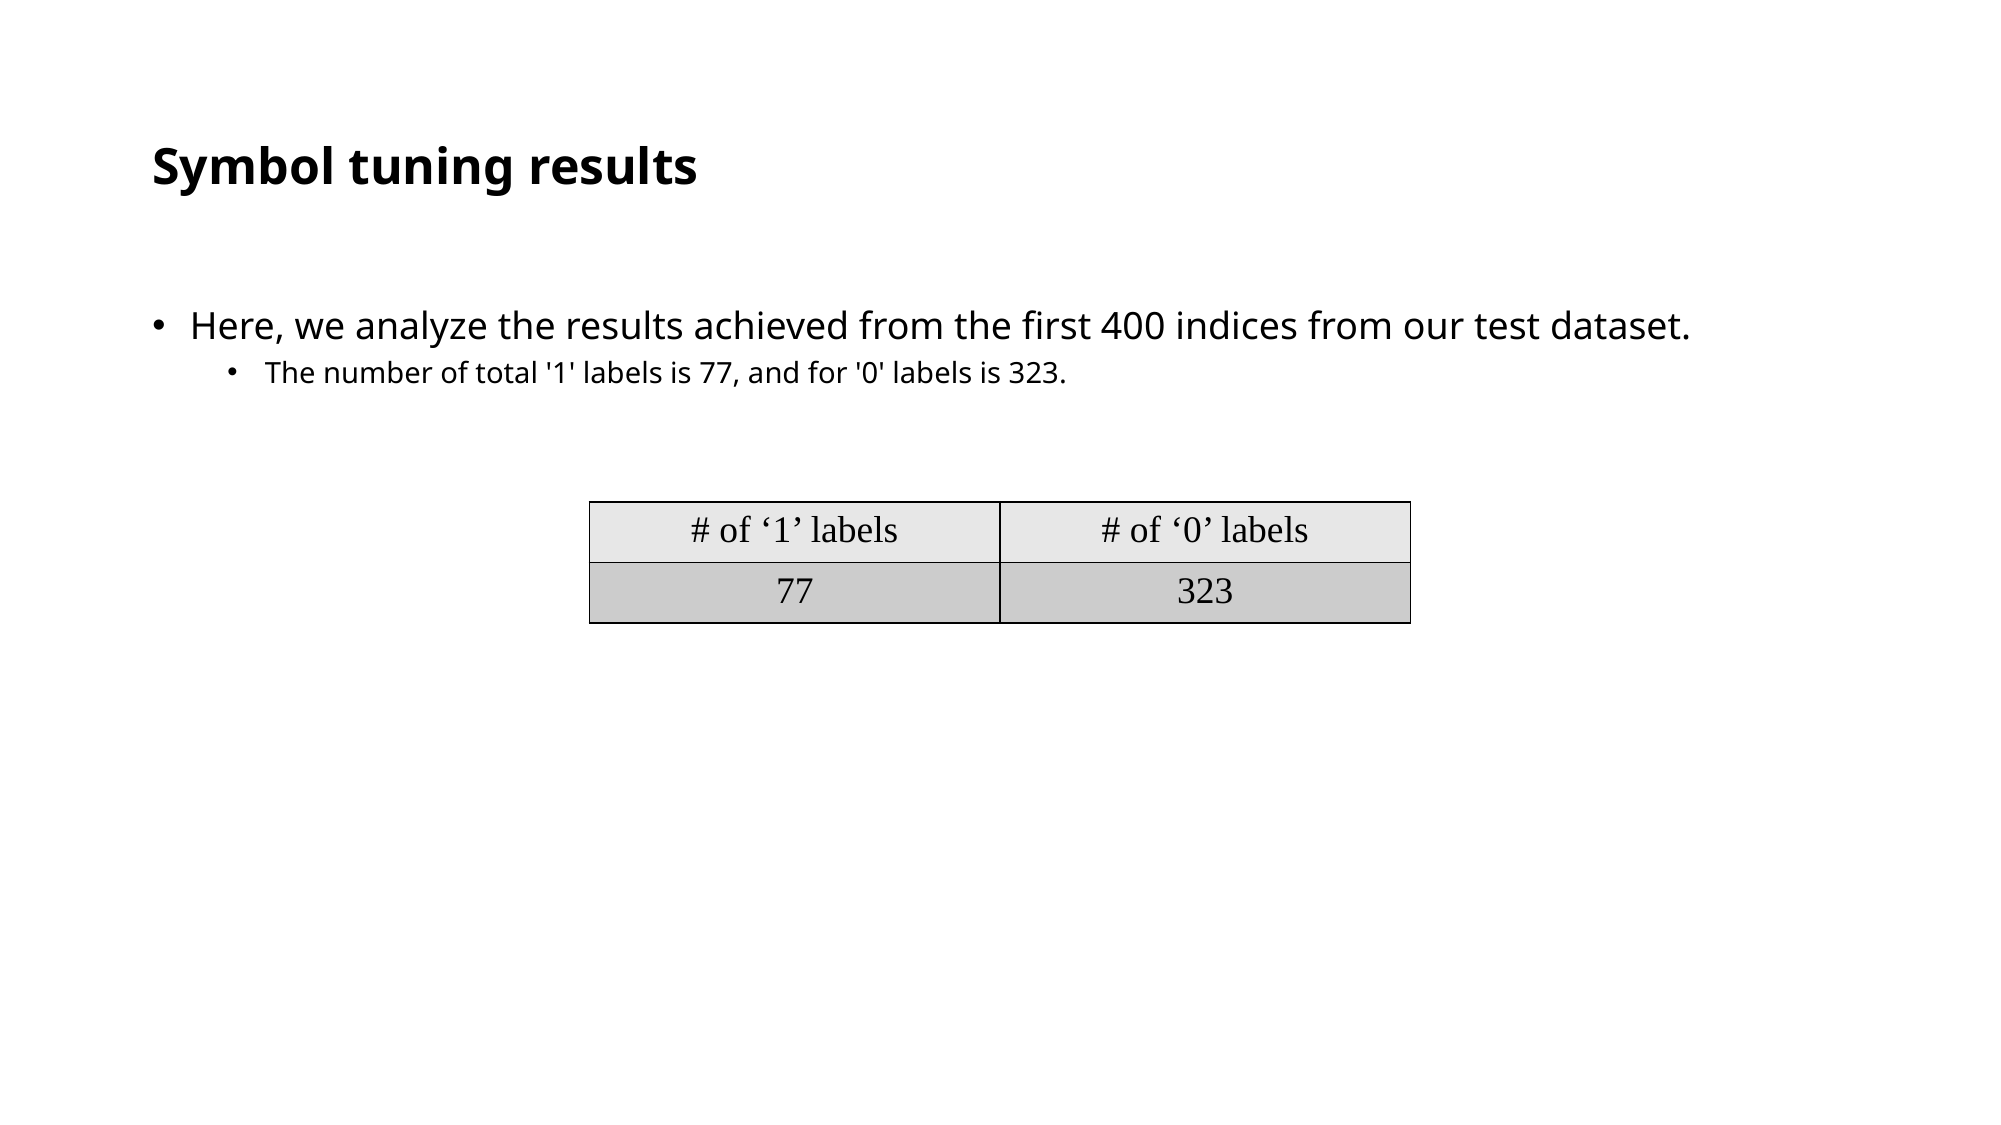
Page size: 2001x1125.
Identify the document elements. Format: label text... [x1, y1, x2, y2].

table_header # of ‘0’ labels [1001, 503, 1410, 562]
table_cell 323 [1001, 563, 1410, 622]
title Symbol tuning results [137, 59, 1863, 278]
table_cell 77 [590, 563, 999, 622]
table_header # of ‘1’ labels [590, 503, 999, 562]
list Here, we analyze the results achieved from the first 400 indices from our test dataset. The number of total '1' labels is 77, and for '0' labels is 323. [137, 299, 1863, 1014]
